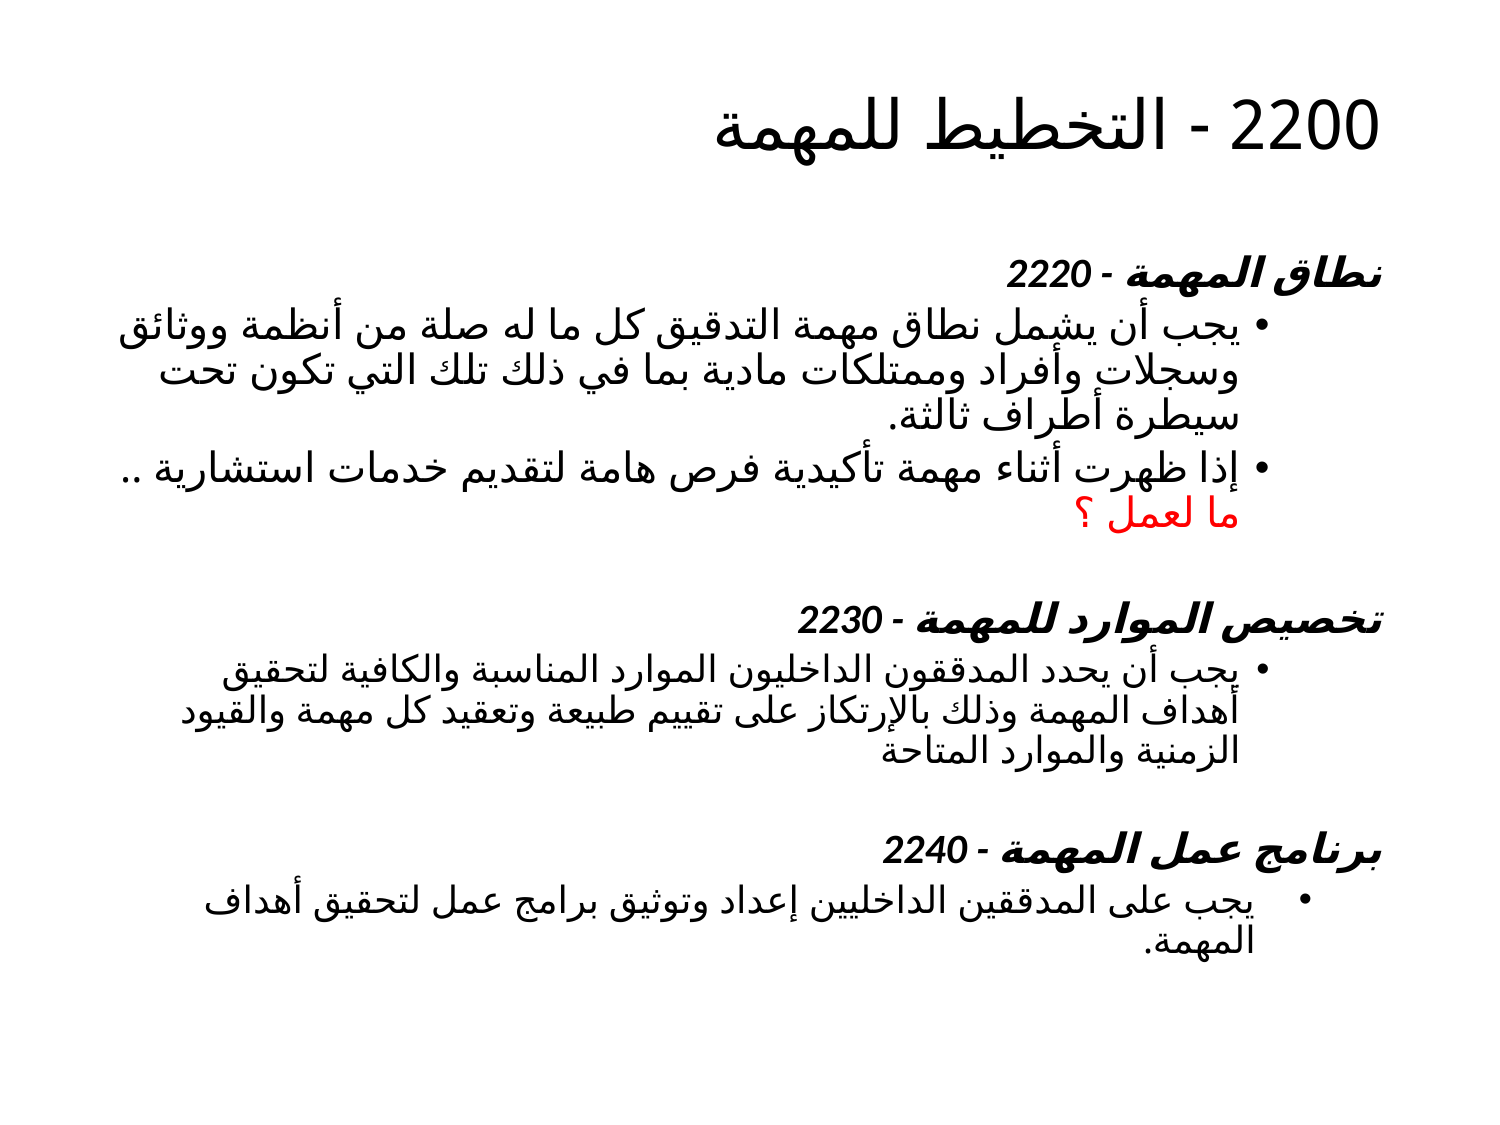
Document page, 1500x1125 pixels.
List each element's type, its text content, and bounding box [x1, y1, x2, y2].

list 2220 - نطاق المهمة يجب أن يشمل نطاق مهمة التدقيق كل ما له صلة من أنظمة ووثائق وسجلات وأفراد وممتلكات مادية بما في ذلك تلك التي تكون تحت سيطرة أطراف ثالثة. إذا ظهرت أثناء مهمة تأكيدية فرص هامة لتقديم خدمات استشارية .. ما لعمل ؟ 2230 - تخصيص الموارد للمهمة يجب أن يحدد المدققون الداخليون الموارد المناسبة والكافية لتحقيق أهداف المهمة وذلك بالإرتكاز على تقييم طبيعة وتعقيد كل مهمة والقيود الزمنية والموارد المتاحة 2240 - برنامج عمل المهمة يجب على المدققين الداخليين إعداد وتوثيق برامج عمل لتحقيق أهداف المهمة. [103, 243, 1397, 1014]
title 2200 - التخطيط للمهمة [103, 59, 1397, 243]
